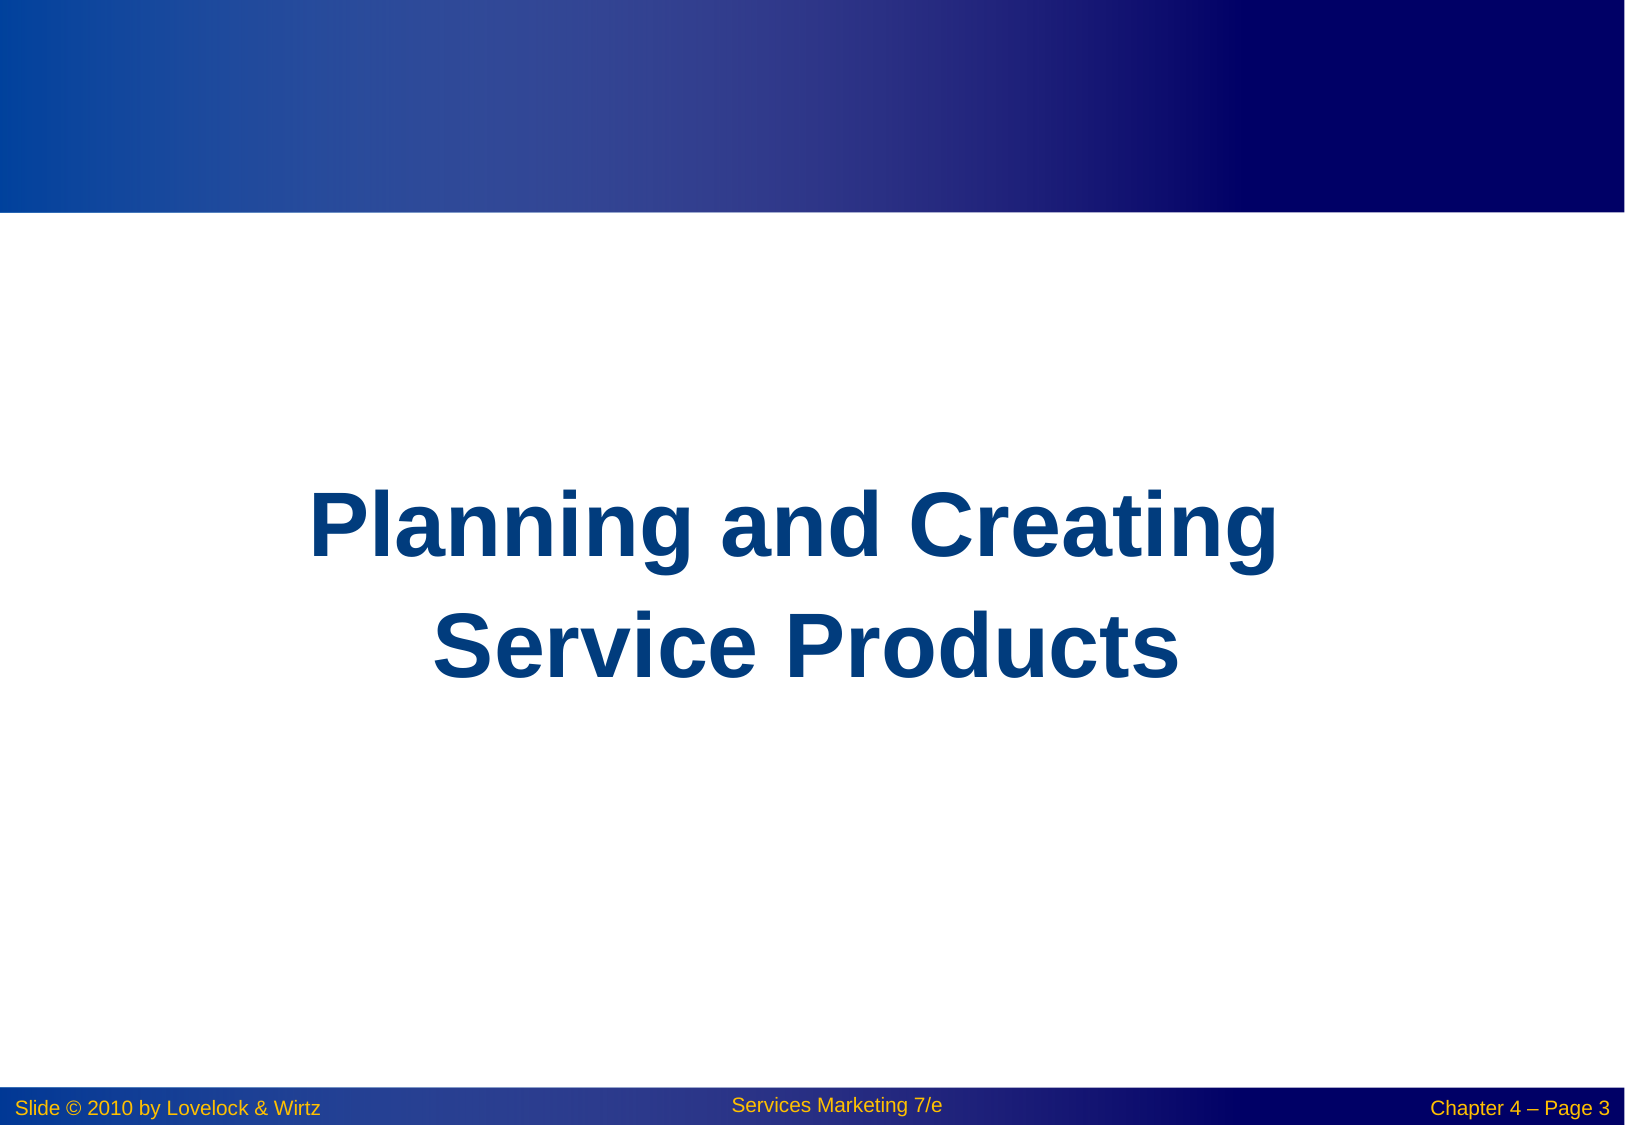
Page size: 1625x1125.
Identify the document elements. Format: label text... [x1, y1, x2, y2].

text_box Planning and Creating Service Products [115, 410, 1500, 740]
